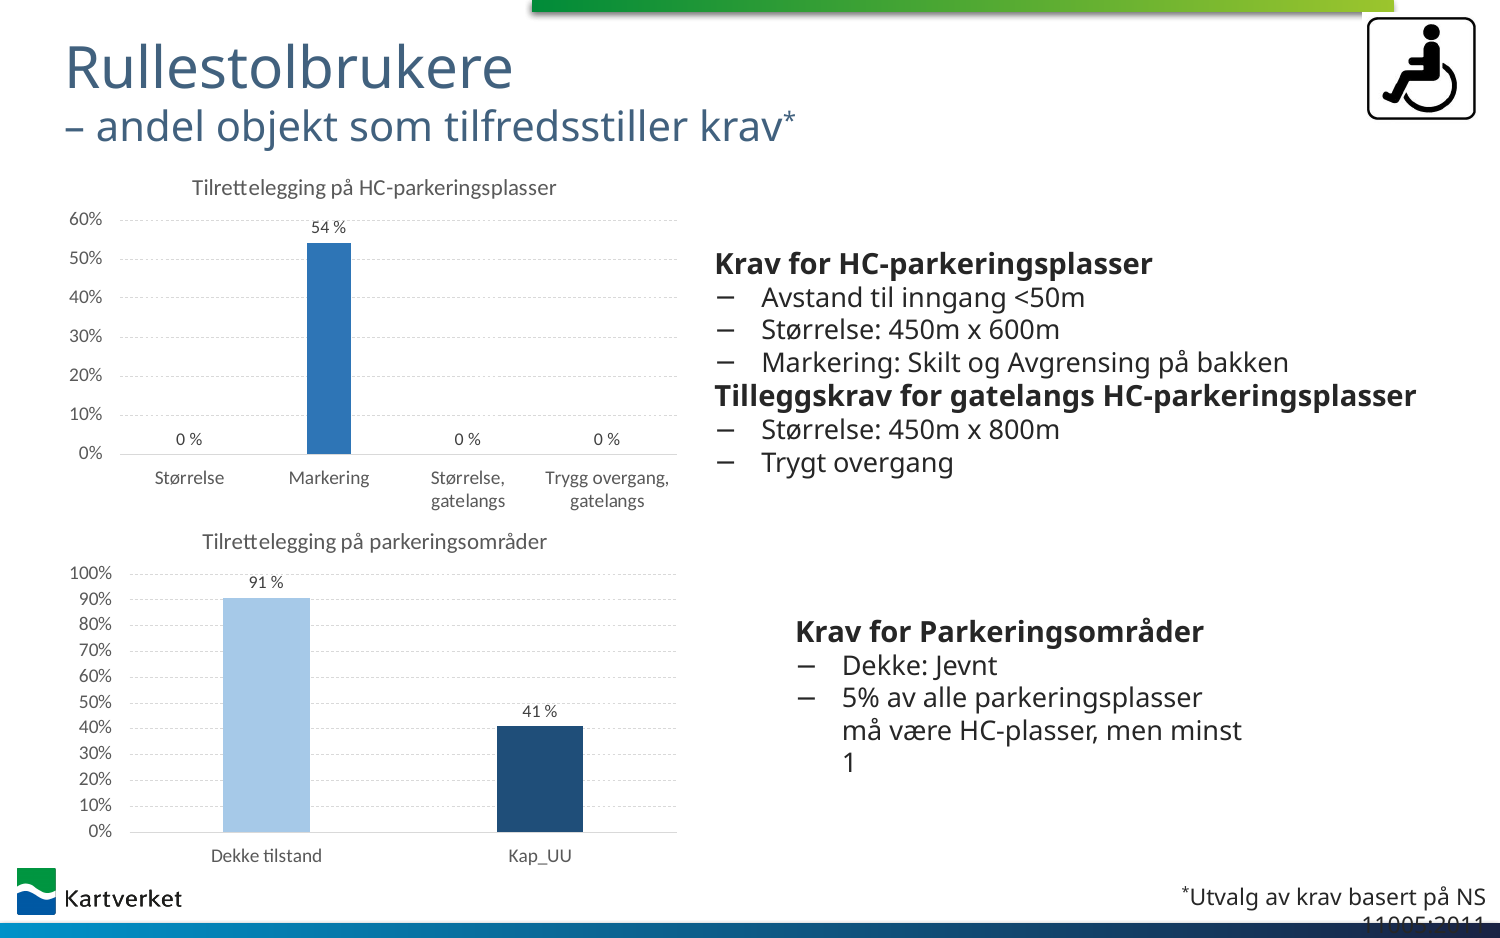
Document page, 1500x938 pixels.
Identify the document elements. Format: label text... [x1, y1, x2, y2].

picture [62, 166, 688, 519]
text_box Rullestolbrukere – andel objekt som tilfredsstiller krav* [49, 25, 1431, 158]
picture [1362, 12, 1481, 126]
text_box Krav for HC-parkeringsplasser Avstand til inngang <50m Størrelse: 450m x 600m Markering: Skilt og Avgrensing på bakken Tilleggskrav for gatelangs HC-parkeringsplasser Størrelse: 450m x 800m Trygt overgang [699, 237, 1433, 485]
text_box *Utvalg av krav basert på NS 11005:2011 [1068, 873, 1500, 938]
picture [62, 520, 688, 874]
text_box Krav for Parkeringsområder Dekke: Jevnt 5% av alle parkeringsplasser må være HC-plasser, men minst 1 [780, 605, 1261, 786]
